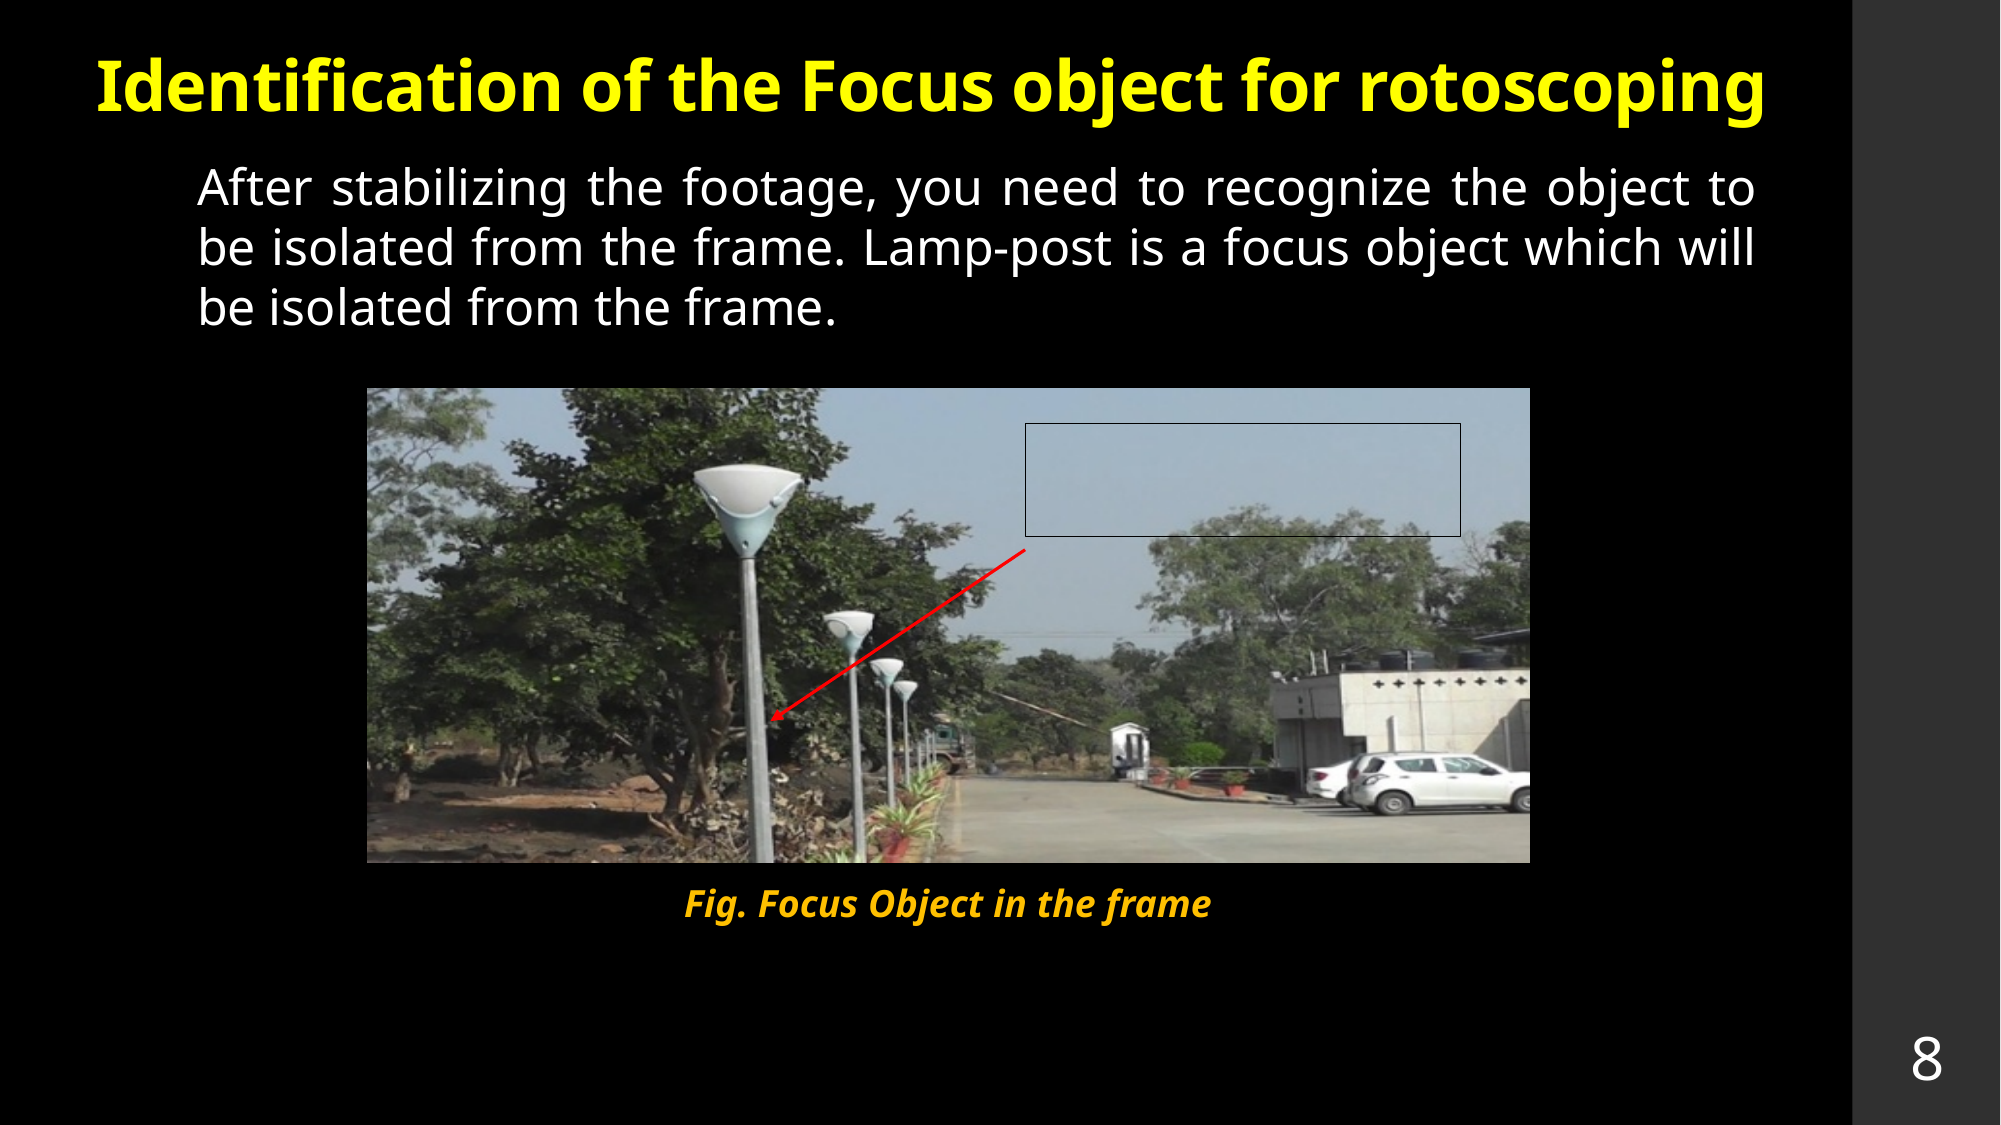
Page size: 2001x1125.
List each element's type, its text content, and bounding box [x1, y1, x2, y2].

title Identification of the Focus object for rotoscoping [81, 38, 1816, 134]
text_box Fig. Focus Object in the frame [462, 872, 1435, 932]
slide_number 8 [1852, 1012, 2000, 1110]
text_box After stabilizing the footage, you need to recognize the object to be isolated from the frame. Lamp-post is a focus object which will be isolated from the frame. [182, 147, 1773, 343]
picture [367, 387, 1530, 864]
